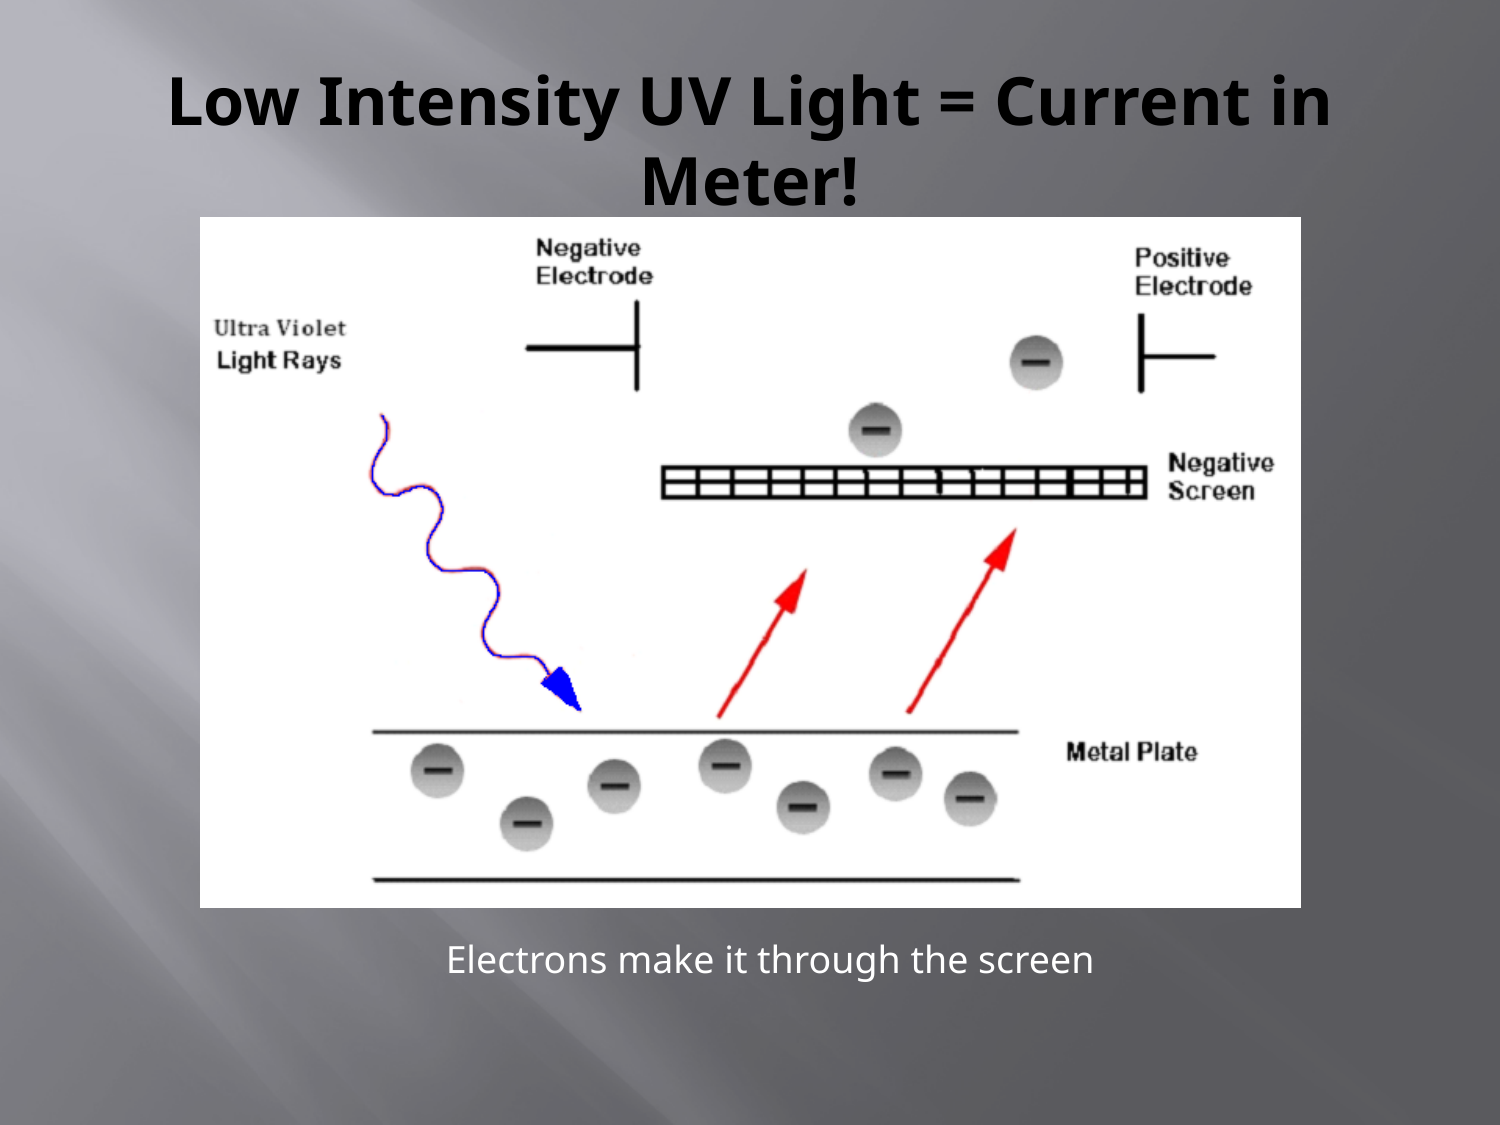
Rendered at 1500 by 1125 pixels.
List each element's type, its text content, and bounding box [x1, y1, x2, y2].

title Low Intensity UV Light = Current in Meter! [75, 45, 1425, 233]
text_box Electrons make it through the screen [430, 952, 1140, 989]
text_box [199, 216, 1301, 909]
